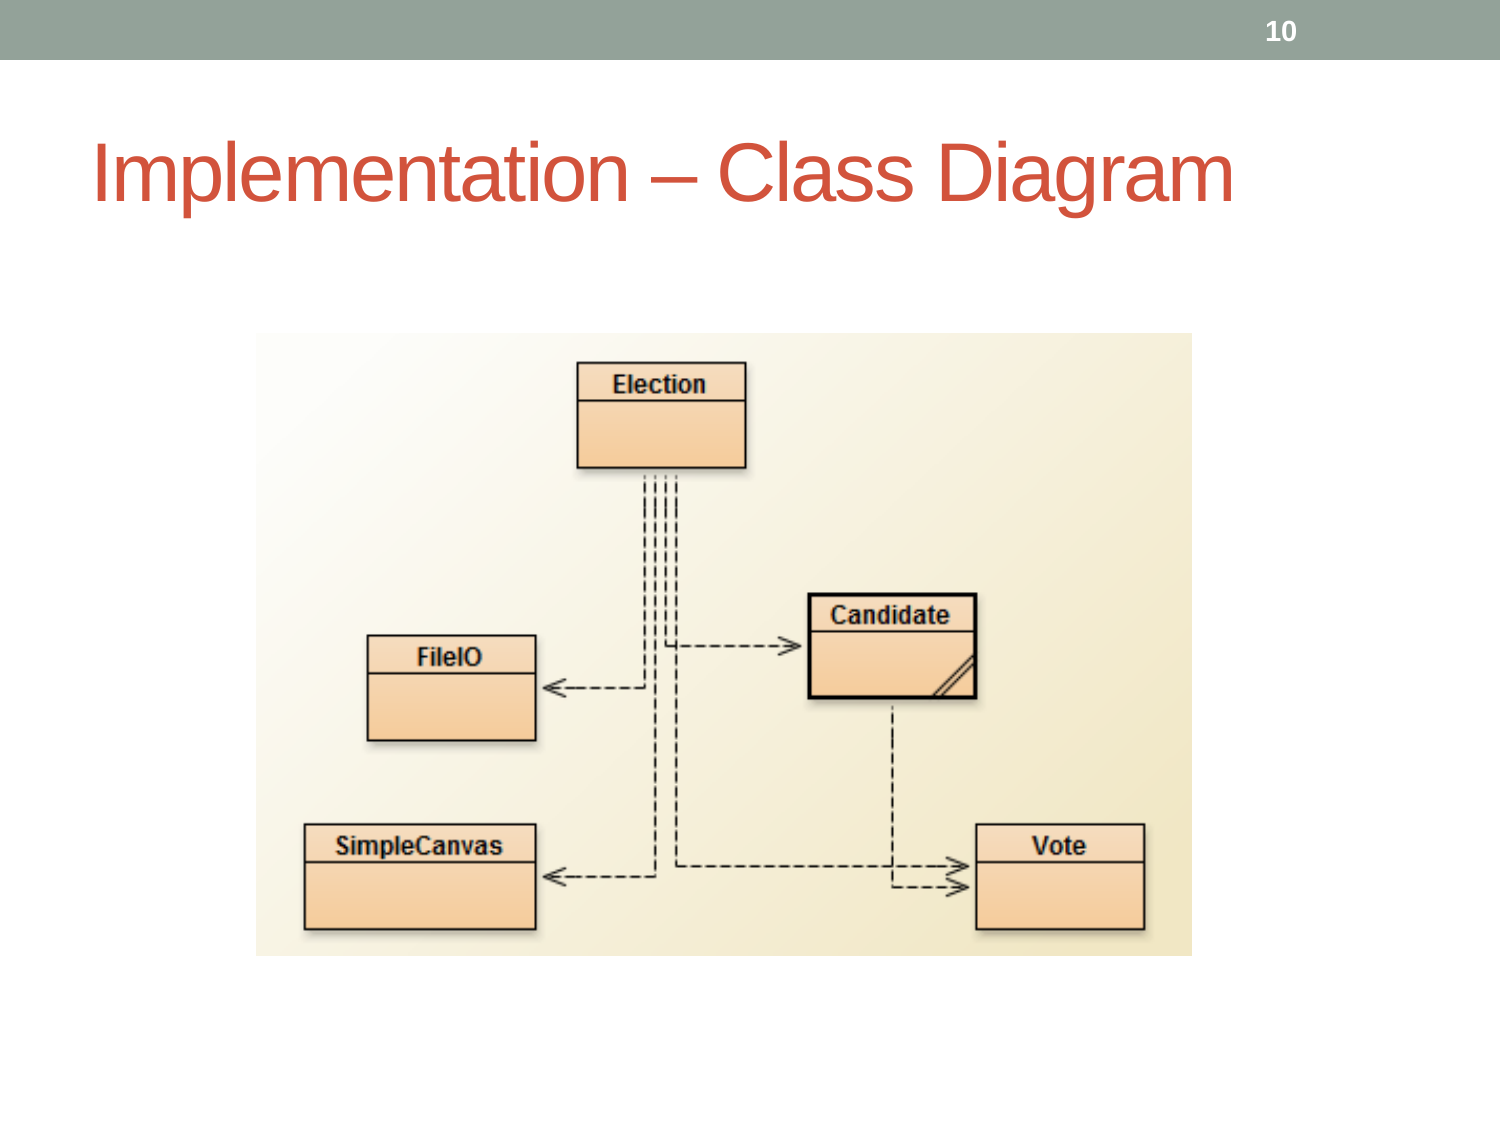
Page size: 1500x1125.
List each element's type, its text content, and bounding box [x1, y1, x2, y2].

picture [256, 333, 1192, 957]
title Implementation – Class Diagram [75, 87, 1375, 250]
slide_number 10 [1250, 3, 1425, 57]
